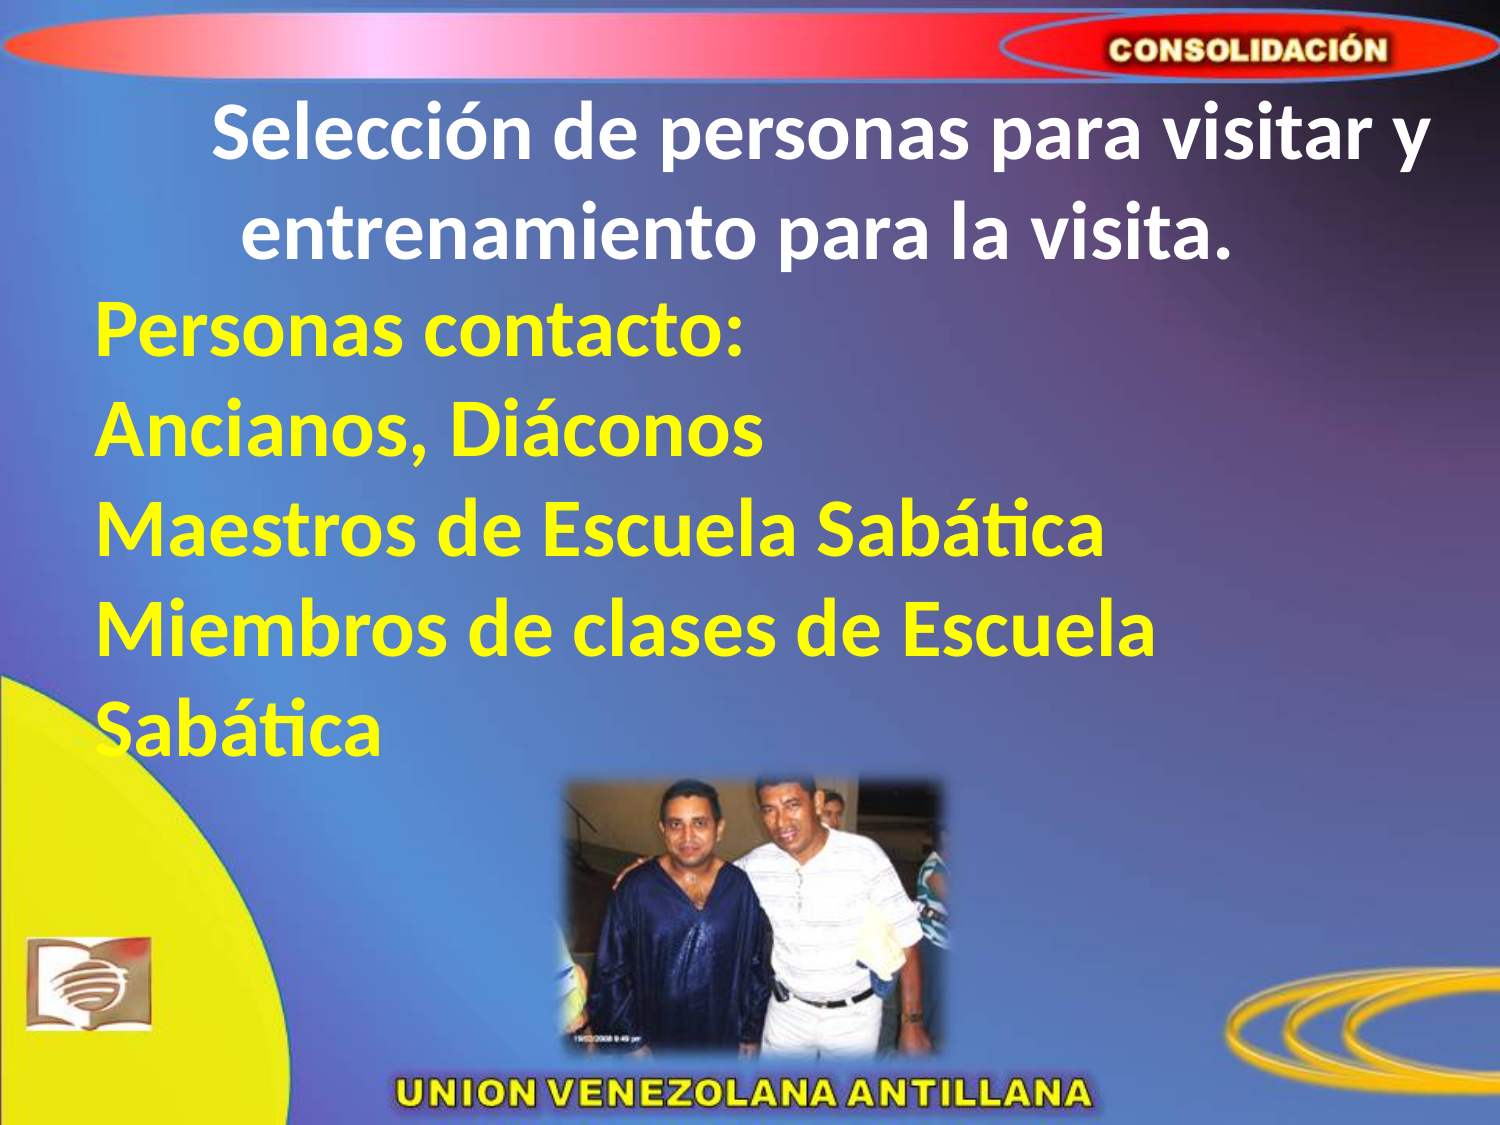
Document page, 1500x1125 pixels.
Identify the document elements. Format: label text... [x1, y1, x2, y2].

list Personas contacto: Ancianos, Diáconos Maestros de Escuela Sabática Miembros de clases de Escuela Sabática [23, 270, 1465, 1008]
picture [0, 0, 1500, 1125]
title Selección de personas para visitar y entrenamiento para la visita. [0, 82, 1489, 270]
